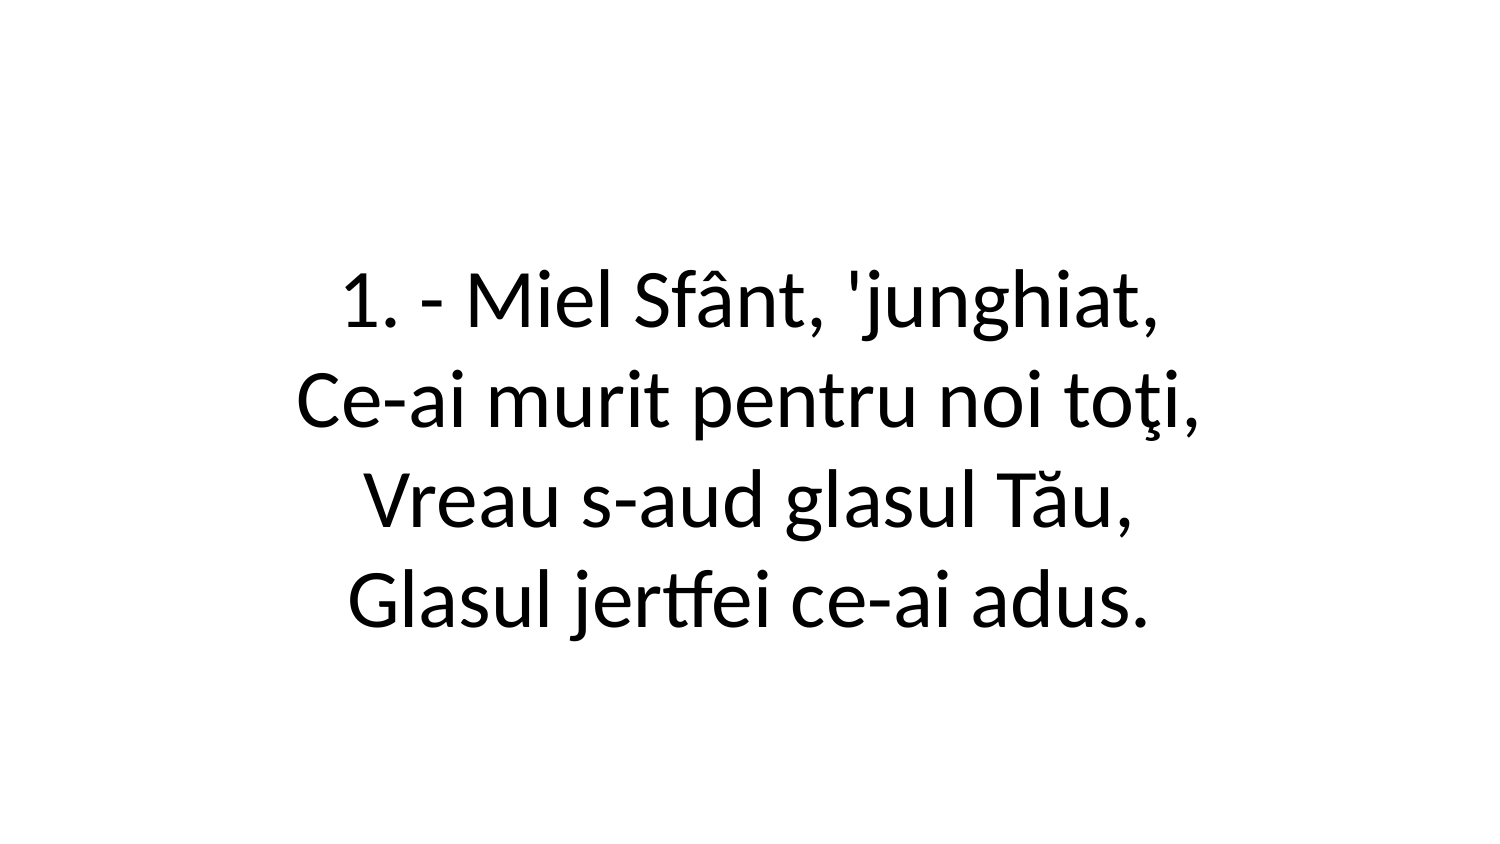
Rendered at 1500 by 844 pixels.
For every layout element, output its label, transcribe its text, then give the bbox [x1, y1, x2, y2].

text_box 1. - Miel Sfânt, 'junghiat, Ce-ai murit pentru noi toţi, Vreau s-aud glasul Tău, Glasul jertfei ce-ai adus. [281, 192, 1218, 652]
